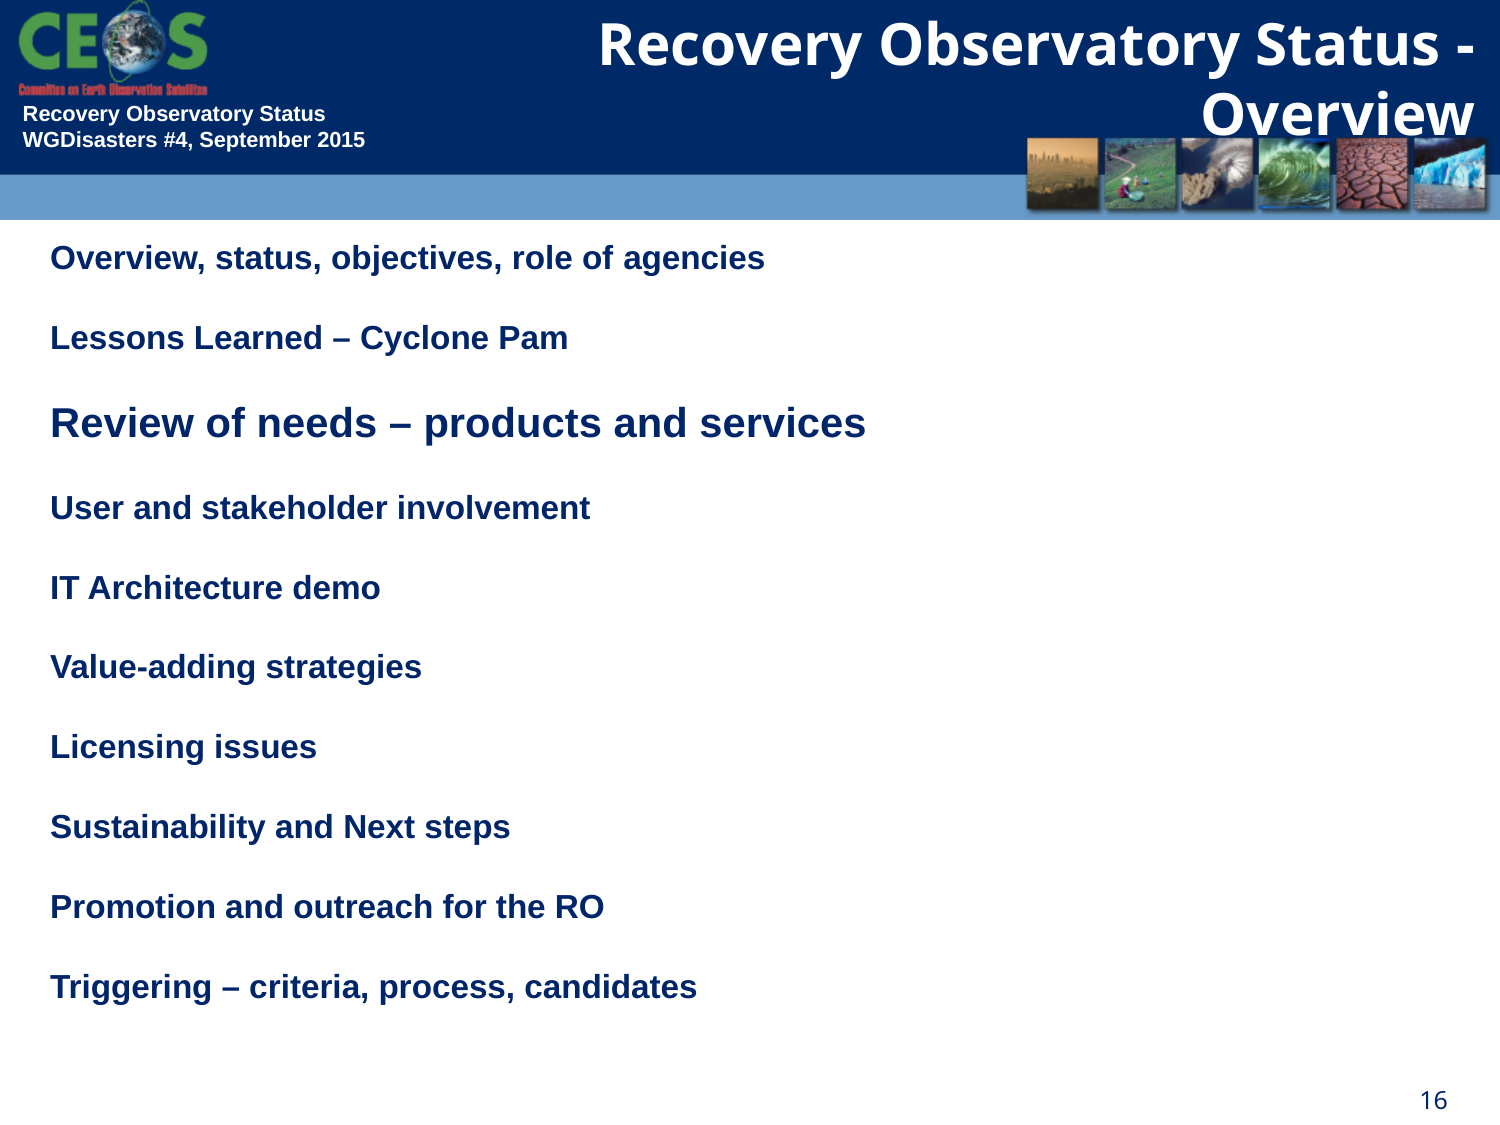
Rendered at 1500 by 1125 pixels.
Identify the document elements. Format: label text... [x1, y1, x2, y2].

picture [0, 0, 1500, 220]
text_box Overview, status, objectives, role of agencies Lessons Learned – Cyclone Pam Review of needs – products and services User and stakeholder involvement IT Architecture demo Value-adding strategies Licensing issues Sustainability and Next steps Promotion and outreach for the RO Triggering – criteria, process, candidates [35, 228, 1448, 1053]
slide_number 16 [1194, 1077, 1463, 1112]
text_box Recovery Observatory Status - Overview [336, 16, 1491, 138]
